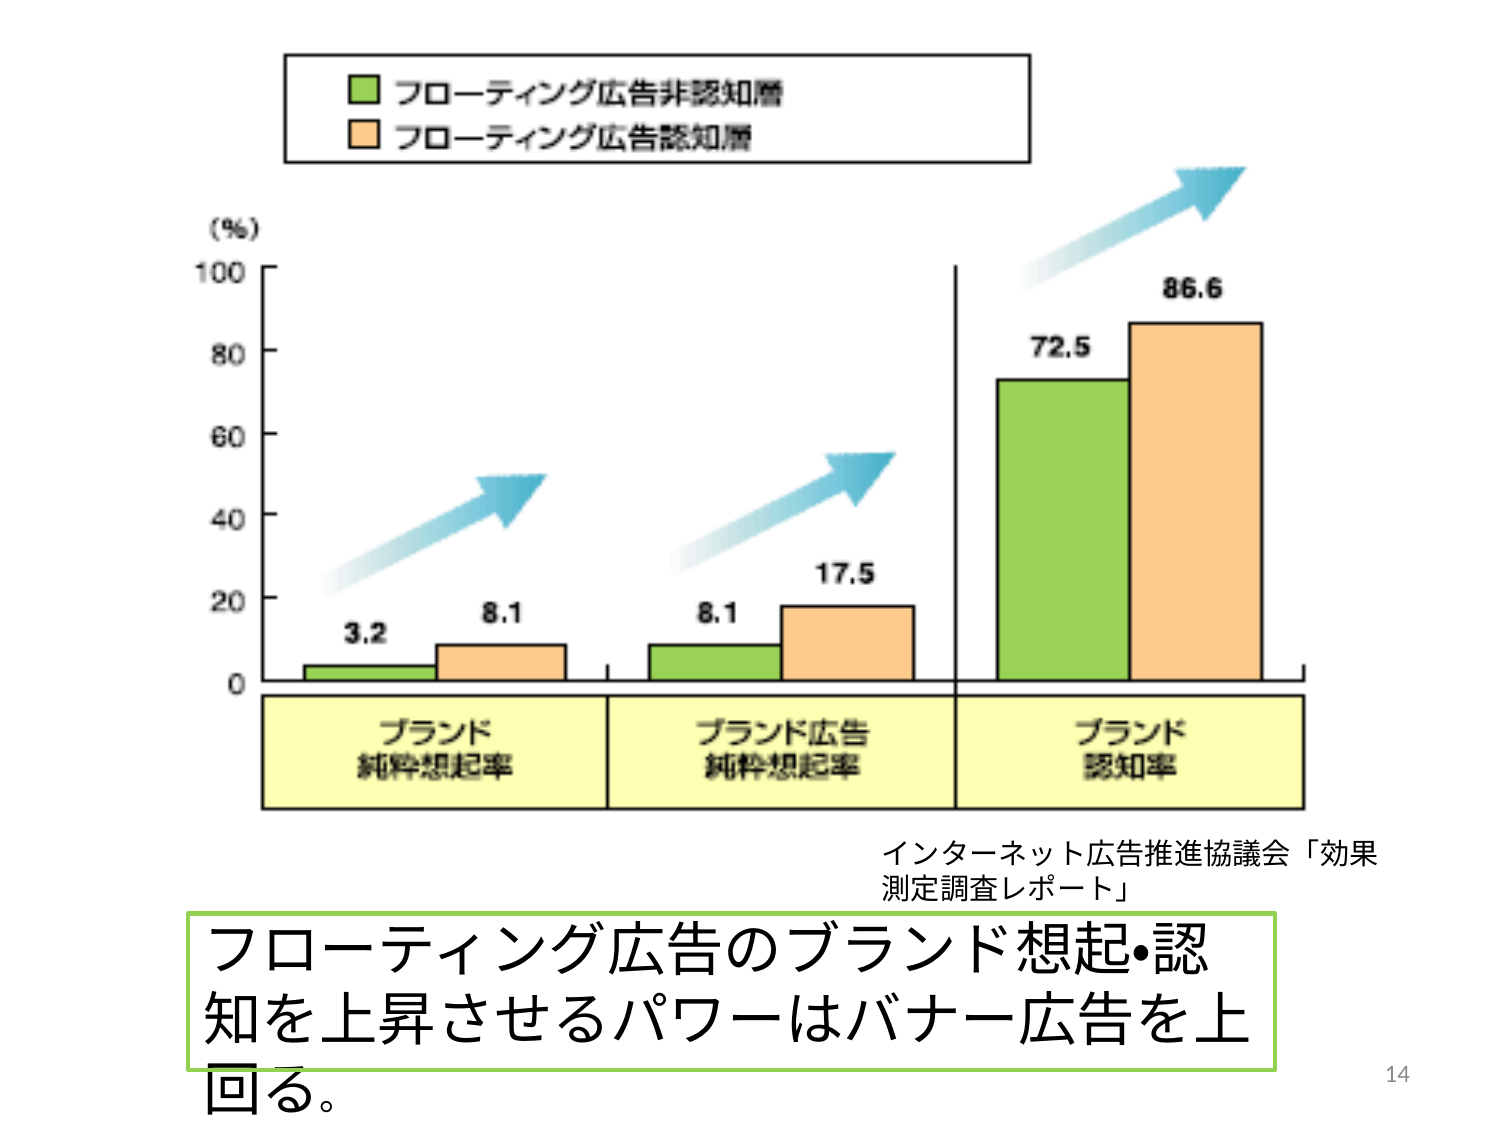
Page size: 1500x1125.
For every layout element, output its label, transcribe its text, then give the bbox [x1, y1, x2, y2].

text_box インターネット広告推進協議会「効果測定調査レポート」 [866, 827, 1399, 913]
text_box フローティング広告のブランド想起・認知を上昇させるパワーはバナー広告を上回る。 [188, 904, 866, 911]
text_box フローティング広告のブランド想起・認知を上昇させるパワーはバナー広告を上回る。 [188, 1072, 1276, 1125]
slide_number 14 [1074, 1042, 1425, 1103]
picture [159, 0, 1329, 871]
text_box [186, 911, 1277, 1072]
